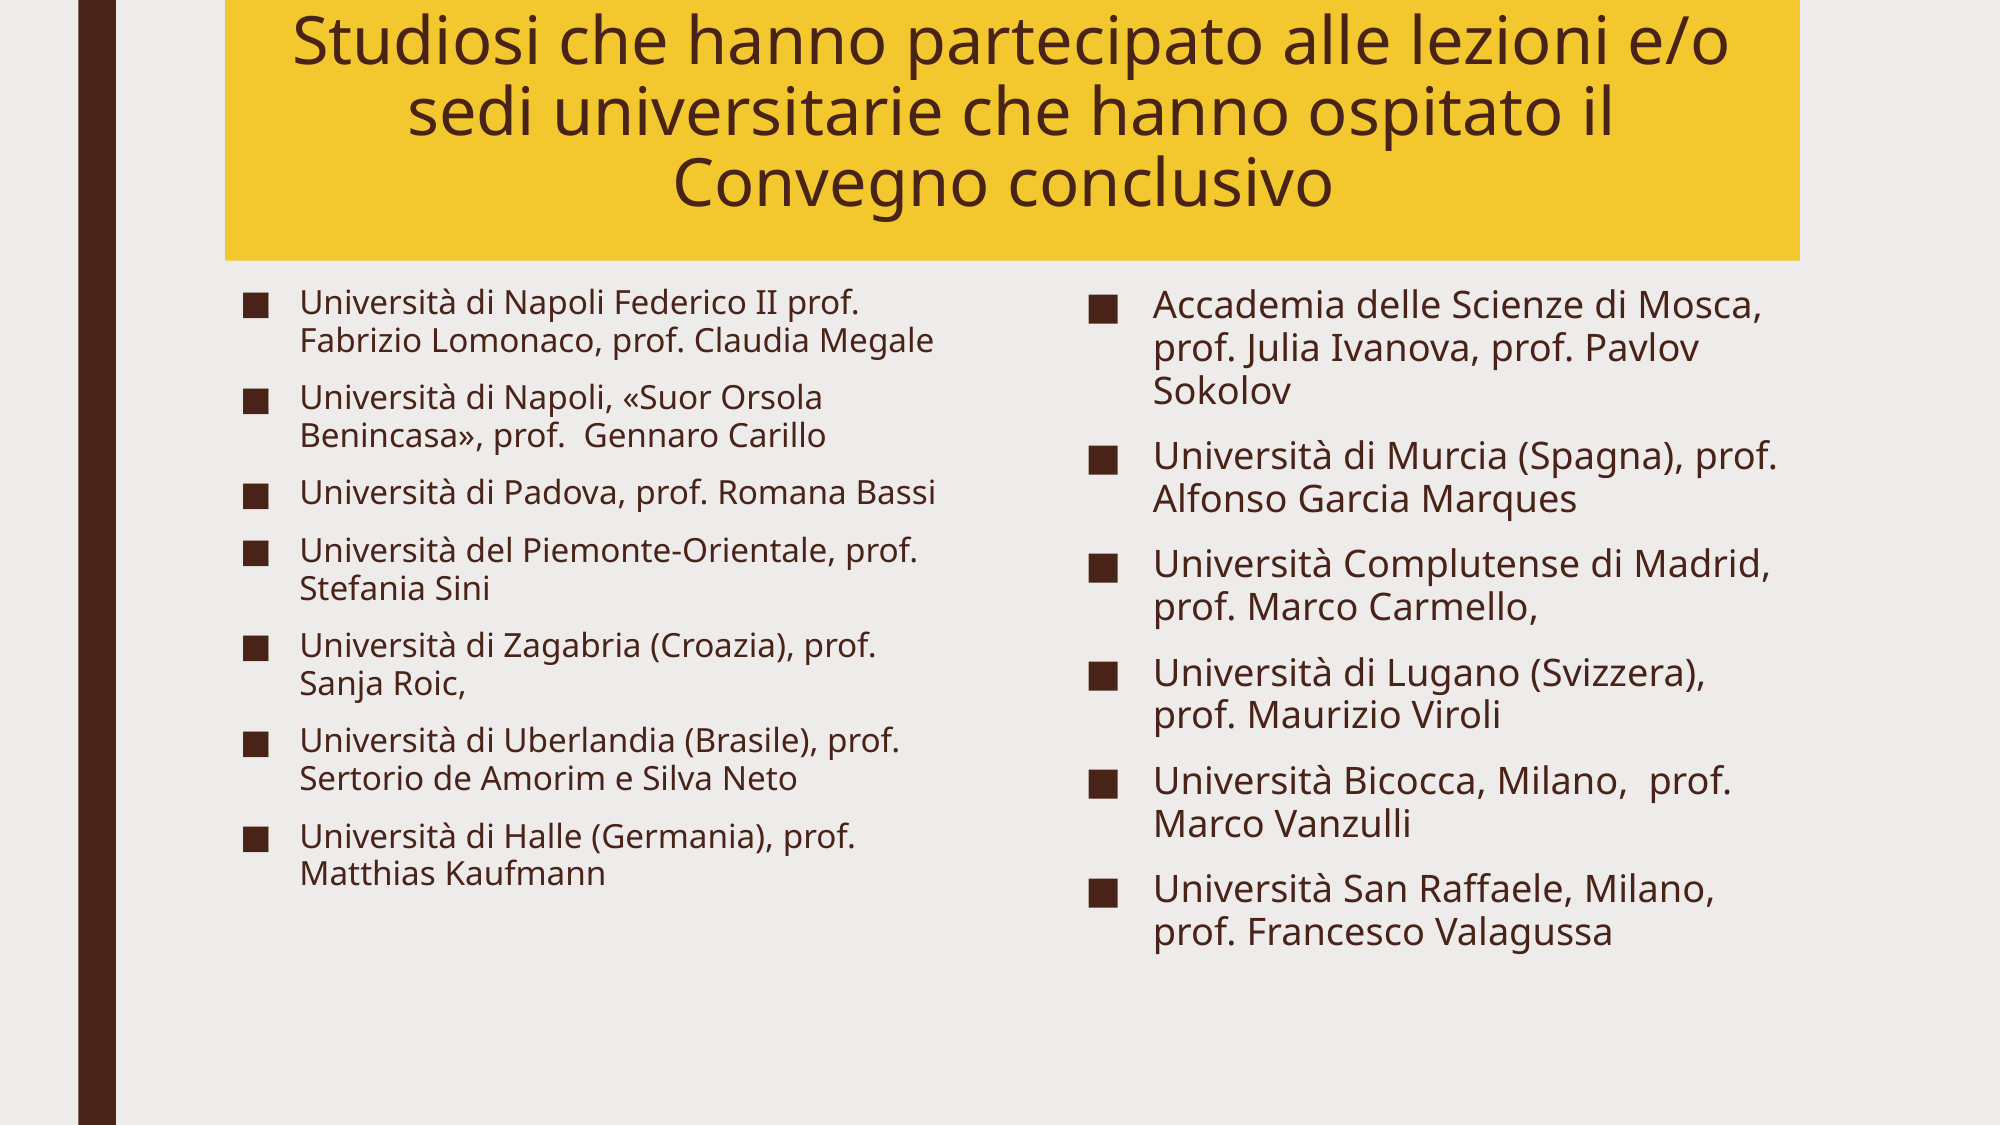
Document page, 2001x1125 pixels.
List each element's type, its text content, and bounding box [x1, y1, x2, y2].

list Università di Napoli Federico II prof. Fabrizio Lomonaco, prof. Claudia Megale Università di Napoli, «Suor Orsola Benincasa», prof. Gennaro Carillo Università di Padova, prof. Romana Bassi Università del Piemonte-Orientale, prof. Stefania Sini Università di Zagabria (Croazia), prof. Sanja Roic, Università di Uberlandia (Brasile), prof. Sertorio de Amorim e Silva Neto Università di Halle (Germania), prof. Matthias Kaufmann [225, 276, 954, 963]
title Studiosi che hanno partecipato alle lezioni e/o sedi universitarie che hanno ospitato il Convegno conclusivo [225, 0, 1800, 261]
list Accademia delle Scienze di Mosca, prof. Julia Ivanova, prof. Pavlov Sokolov Università di Murcia (Spagna), prof. Alfonso Garcia Marques Università Complutense di Madrid, prof. Marco Carmello, Università di Lugano (Svizzera), prof. Maurizio Viroli Università Bicocca, Milano, prof. Marco Vanzulli Università San Raffaele, Milano, prof. Francesco Valagussa [1070, 276, 1800, 963]
